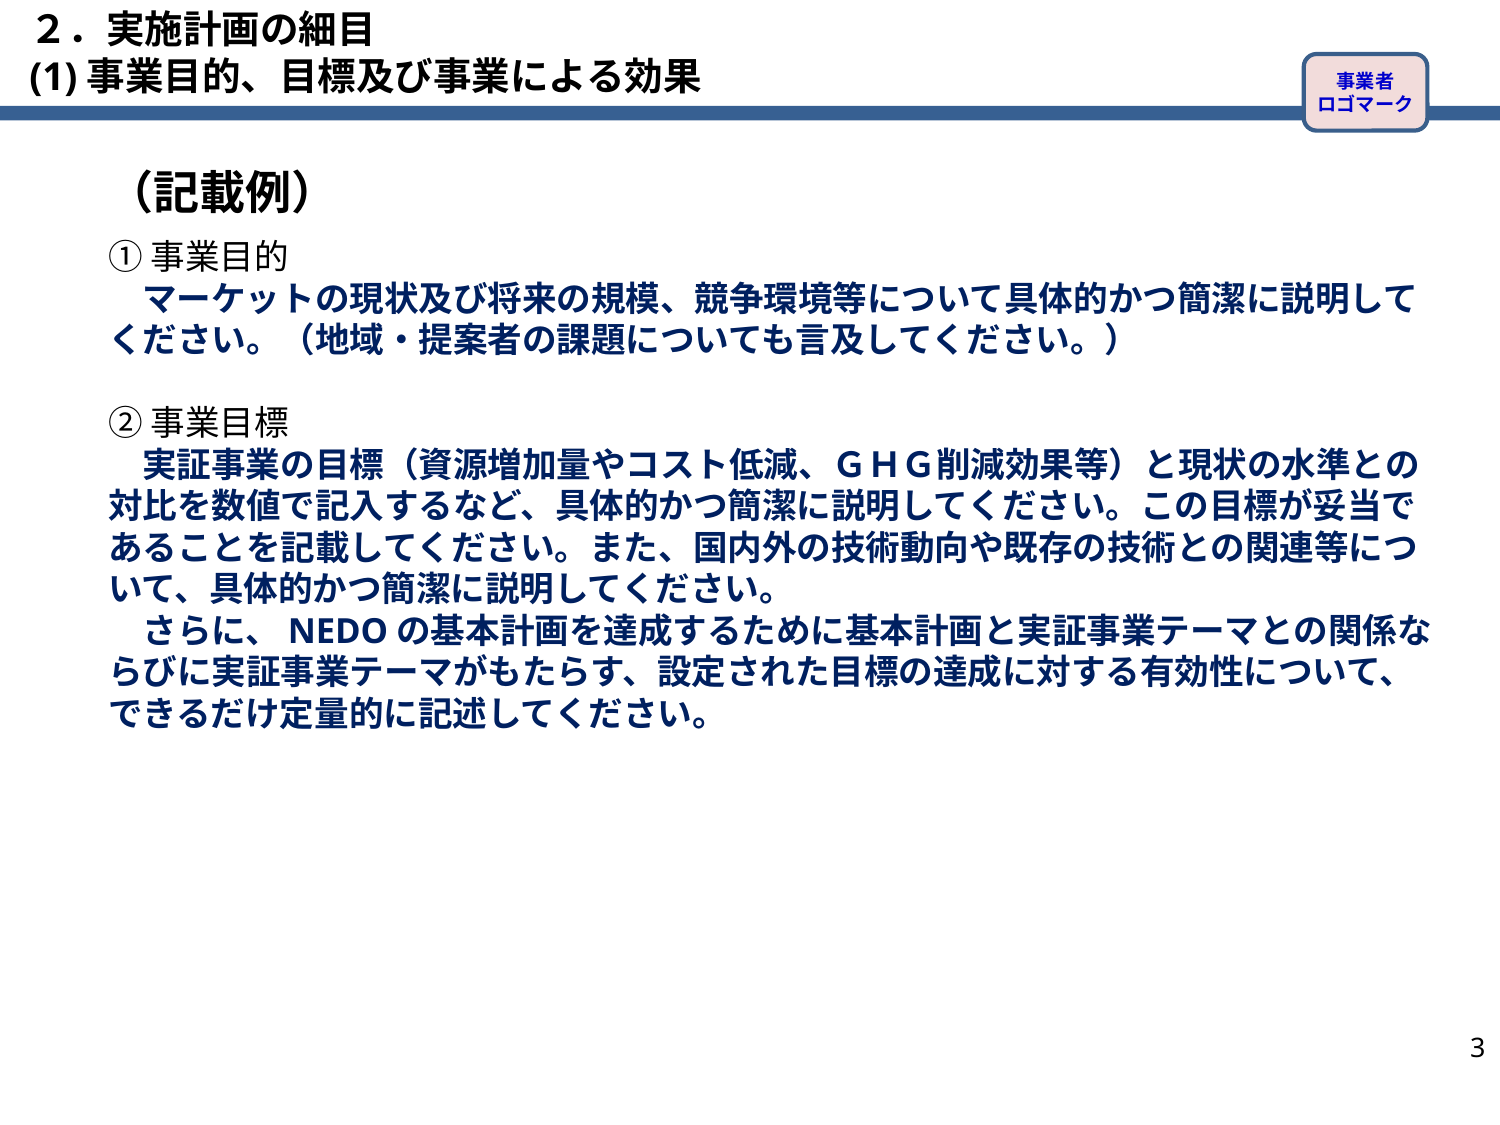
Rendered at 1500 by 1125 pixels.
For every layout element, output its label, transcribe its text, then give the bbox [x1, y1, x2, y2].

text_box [1303, 53, 1428, 131]
text_box （記載例） [107, 163, 1302, 220]
text_box 3 [1397, 1030, 1486, 1067]
text_box ①事業目的 マーケットの現状及び将来の規模、競争環境等について具体的かつ簡潔に説明してください。（地域・提案者の課題についても言及してください。） ②事業目標 実証事業の目標（資源増加量やコスト低減、ＧＨＧ削減効果等）と現状の水準との対比を数値で記入するなど、具体的かつ簡潔に説明してください。この目標が妥当であることを記載してください。また、国内外の技術動向や既存の技術との関連等について、具体的かつ簡潔に説明してください。 さらに、NEDOの基本計画を達成するために基本計画と実証事業テーマとの関係ならびに実証事業テーマがもたらす、設定された目標の達成に対する有効性について、できるだけ定量的に記述してください。 [108, 235, 1439, 734]
title ２．実施計画の細目 (1)事業目的、目標及び事業による効果 [29, 12, 1456, 92]
